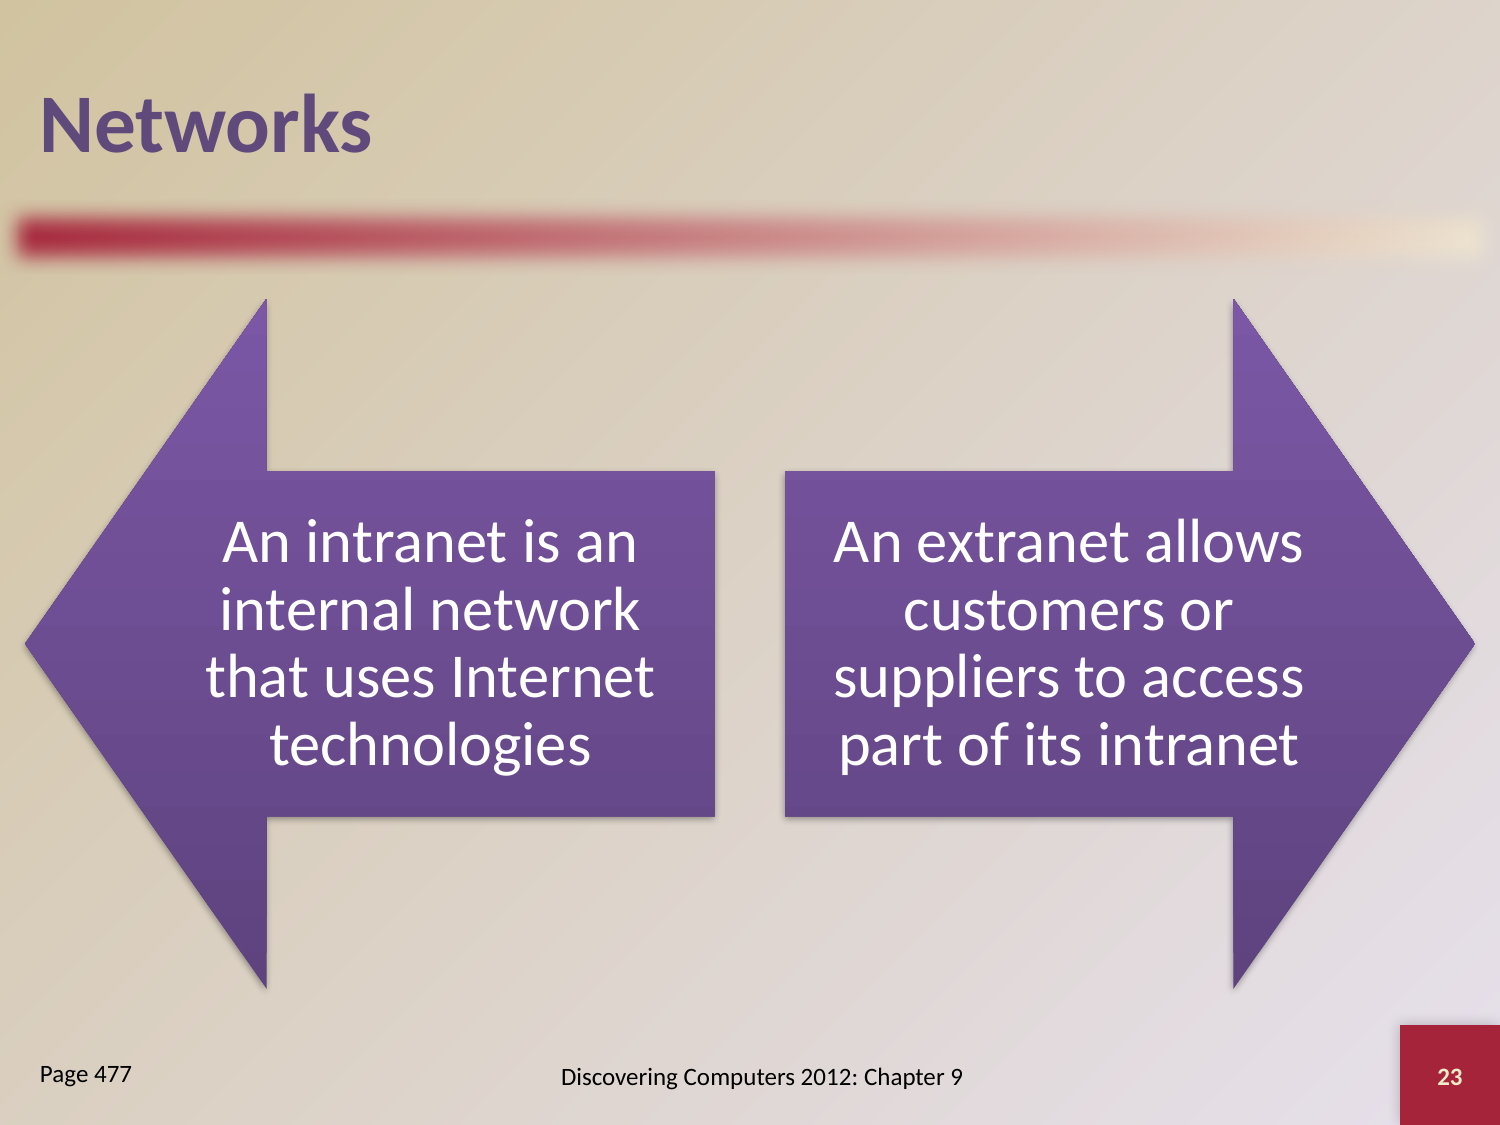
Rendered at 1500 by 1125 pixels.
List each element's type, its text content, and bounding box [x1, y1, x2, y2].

slide_number 23 [1400, 1025, 1500, 1125]
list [24, 262, 1476, 1026]
list Page 477 [24, 1050, 300, 1125]
footer Discovering Computers 2012: Chapter 9 [450, 1037, 1075, 1113]
title Networks [24, 24, 1475, 213]
